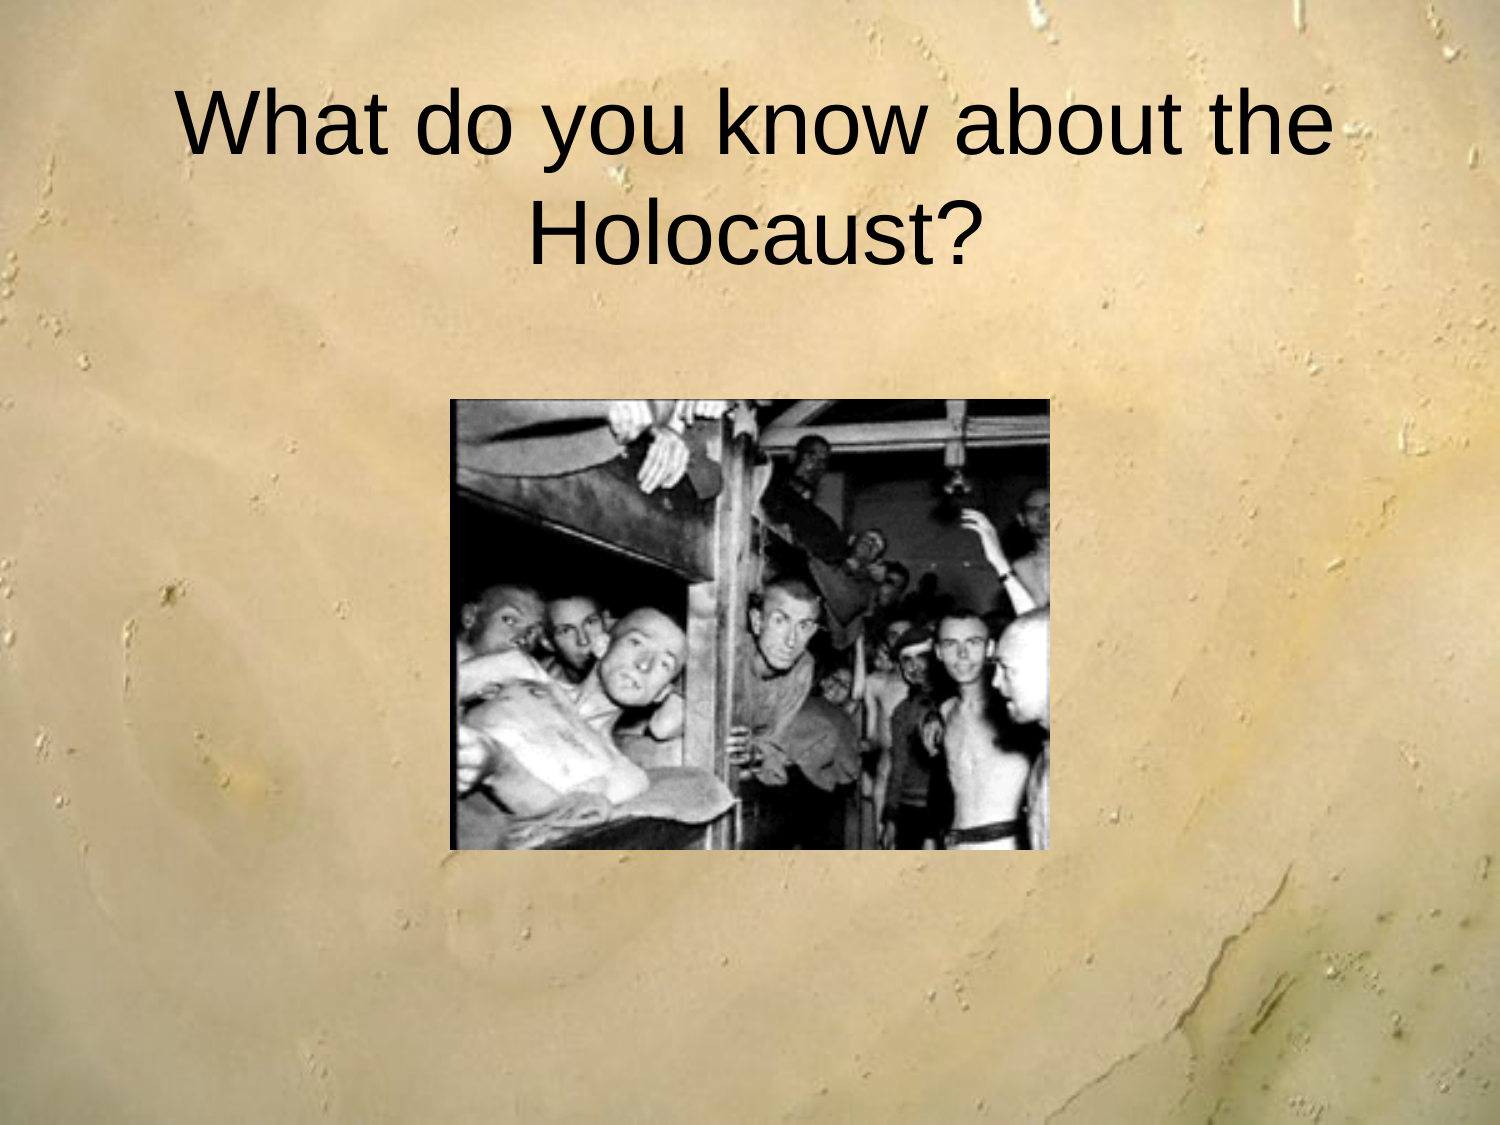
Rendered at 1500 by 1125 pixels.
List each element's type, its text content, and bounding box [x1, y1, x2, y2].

title What do you know about the Holocaust? [74, 44, 1438, 301]
picture [0, 0, 1500, 1125]
